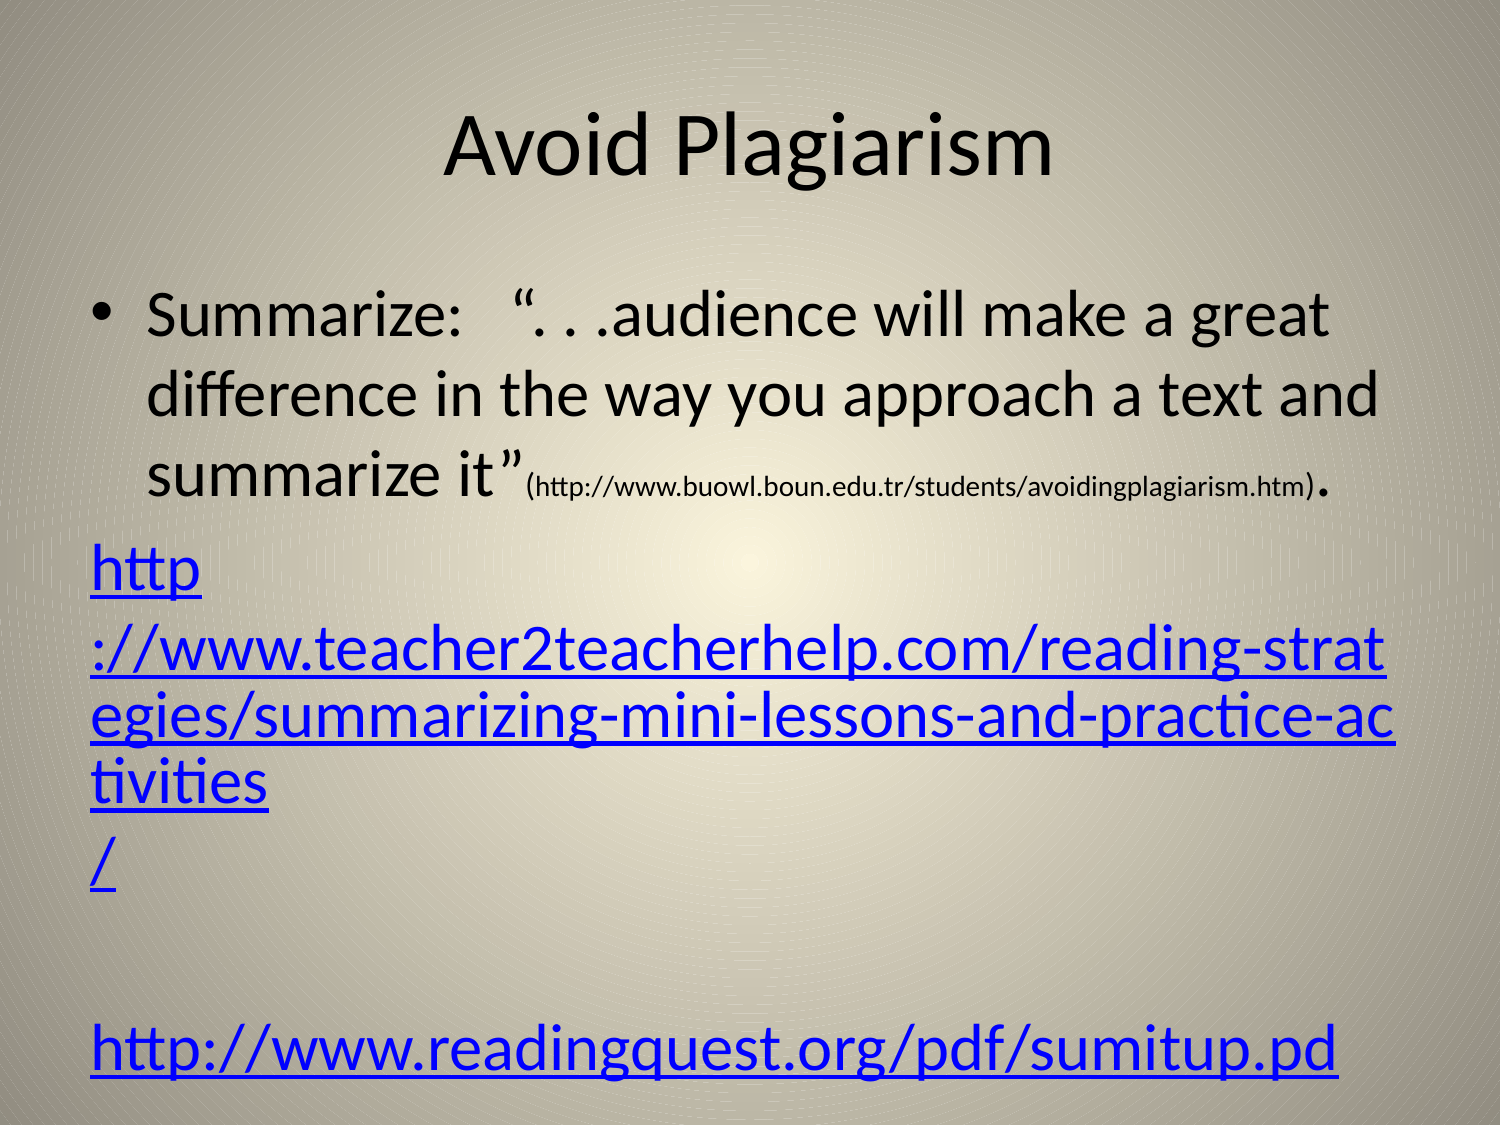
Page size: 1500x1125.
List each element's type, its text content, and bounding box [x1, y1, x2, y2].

list Summarize: “. . .audience will make a great difference in the way you approach a text and summarize it”(http://www.buowl.boun.edu.tr/students/avoidingplagiarism.htm). http://www.teacher2teacherhelp.com/reading-strategies/summarizing-mini-lessons-and-practice-activities/ http://www.readingquest.org/pdf/sumitup.pd [75, 262, 1425, 1005]
title Avoid Plagiarism [75, 45, 1425, 233]
